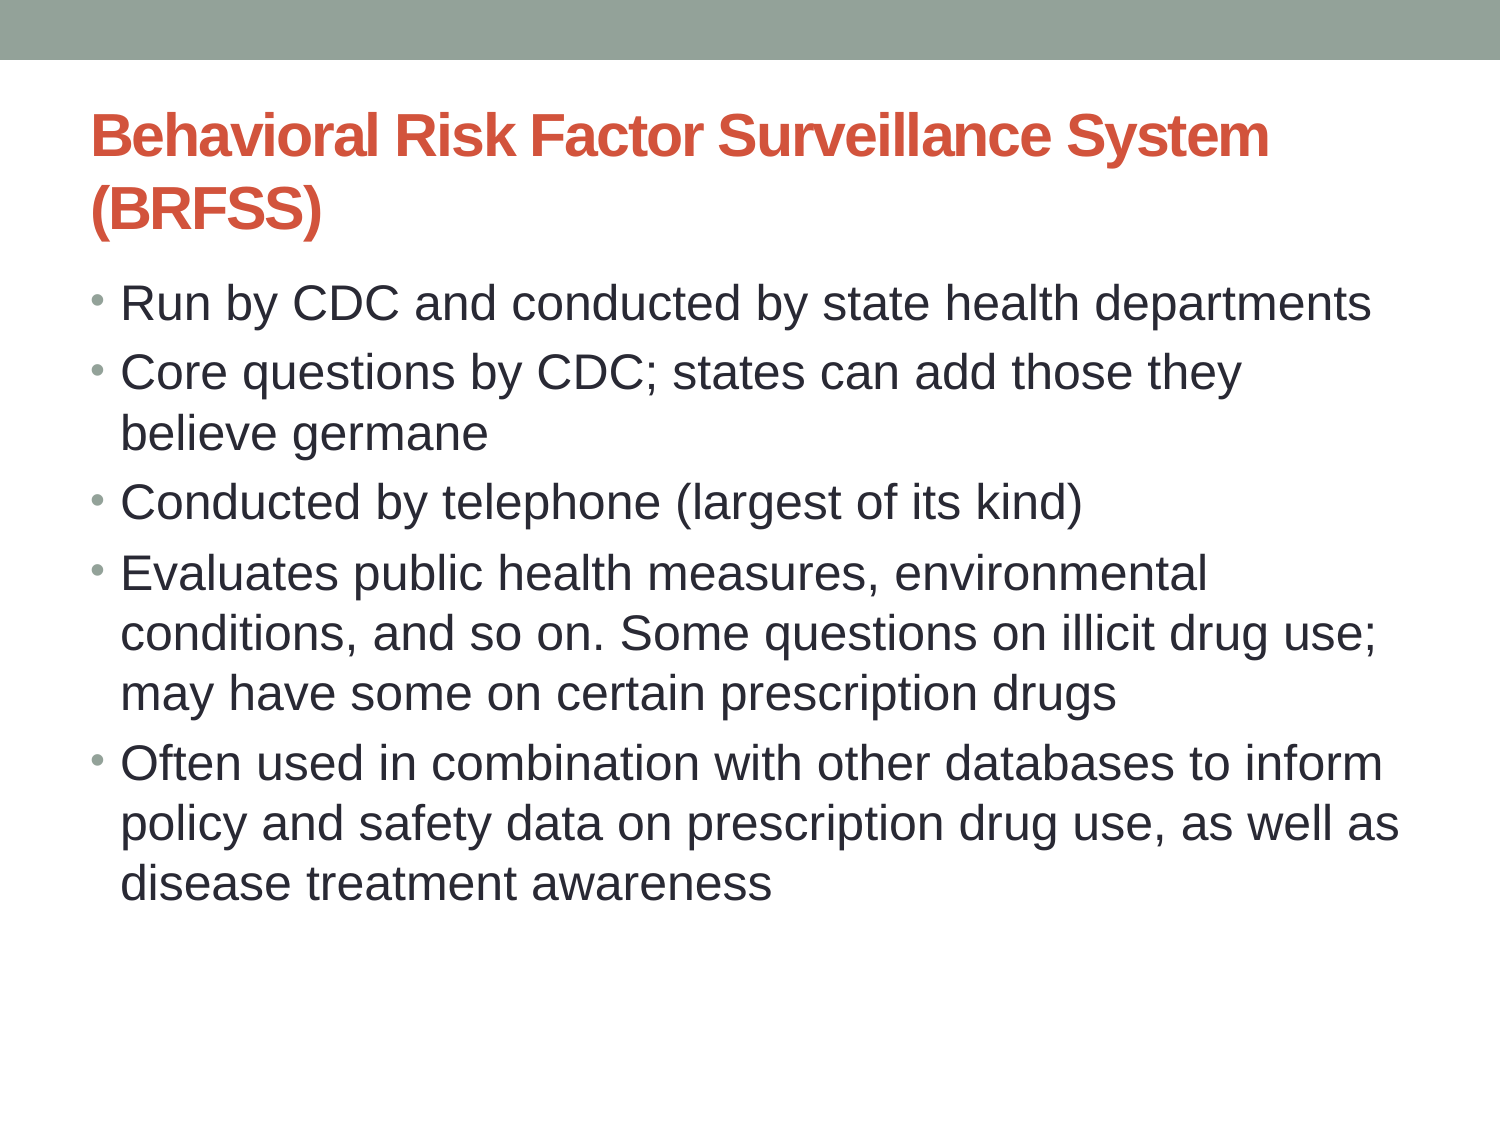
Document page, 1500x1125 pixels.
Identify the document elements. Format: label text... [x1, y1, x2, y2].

title Behavioral Risk Factor Surveillance System (BRFSS) [75, 87, 1425, 250]
list Run by CDC and conducted by state health departments Core questions by CDC; states can add those they believe germane Conducted by telephone (largest of its kind) Evaluates public health measures, environmental conditions, and so on. Some questions on illicit drug use; may have some on certain prescription drugs Often used in combination with other databases to inform policy and safety data on prescription drug use, as well as disease treatment awareness [75, 262, 1425, 1063]
